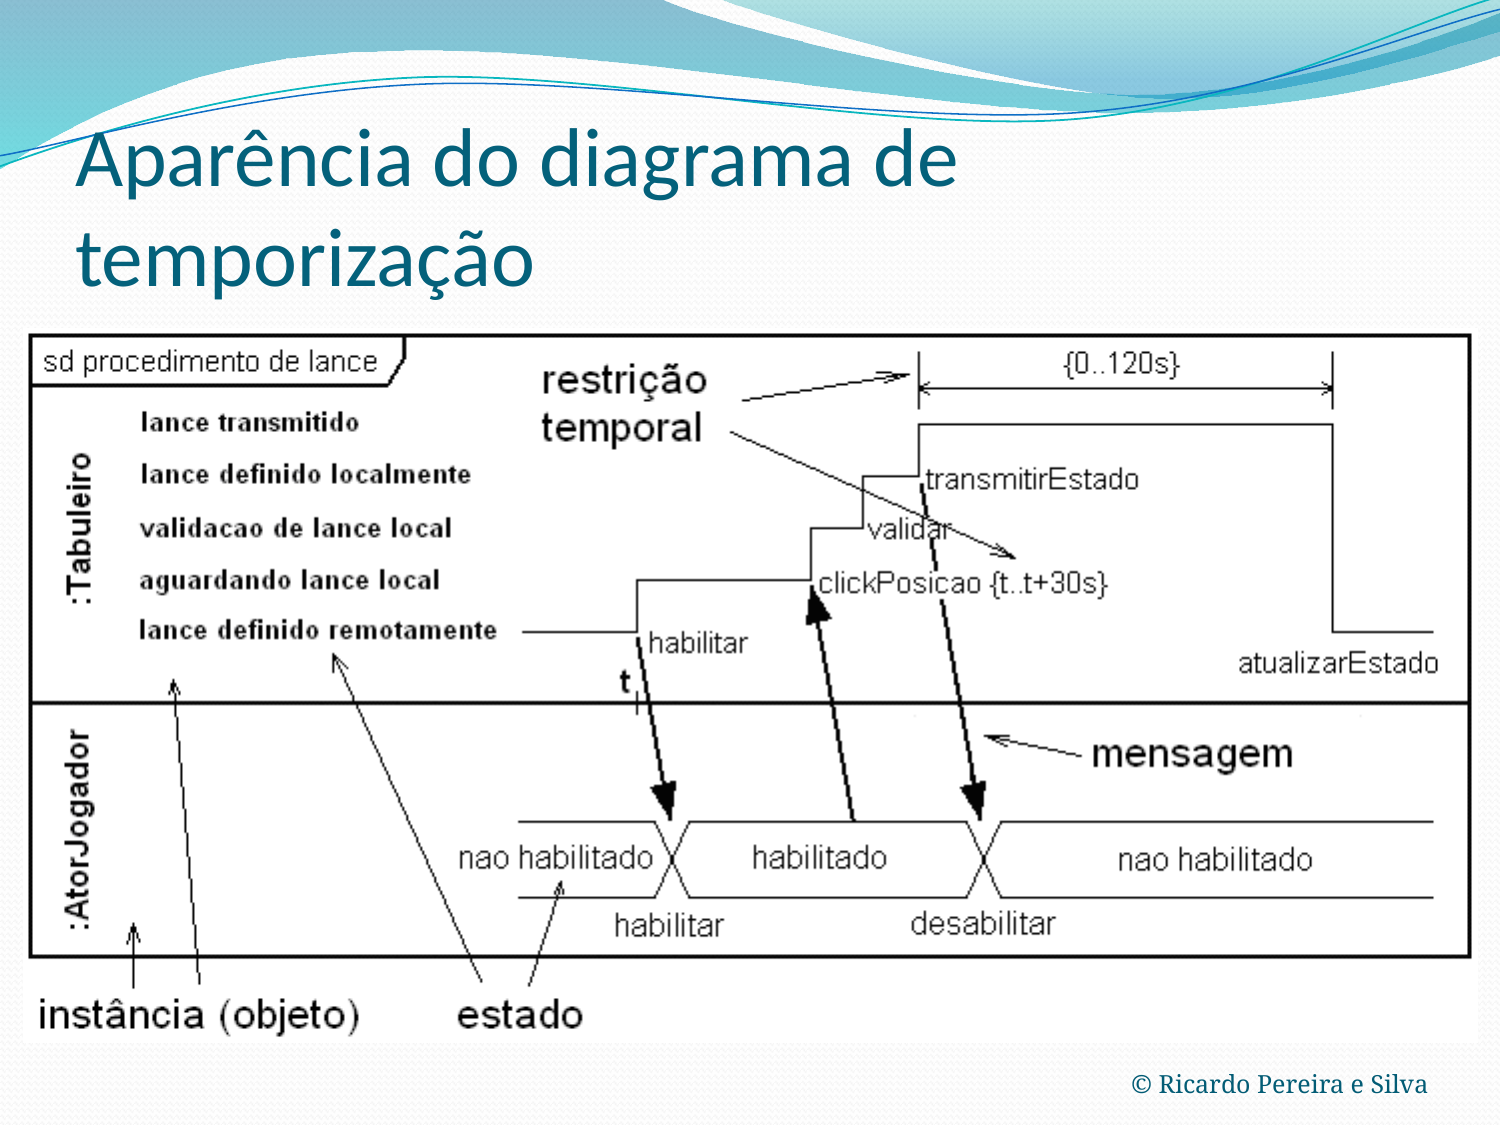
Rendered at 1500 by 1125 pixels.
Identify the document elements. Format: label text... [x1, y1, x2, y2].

picture [23, 327, 1478, 1044]
footer © Ricardo Pereira e Silva [1101, 1055, 1429, 1103]
title Aparência do diagrama de temporização [75, 115, 1425, 303]
